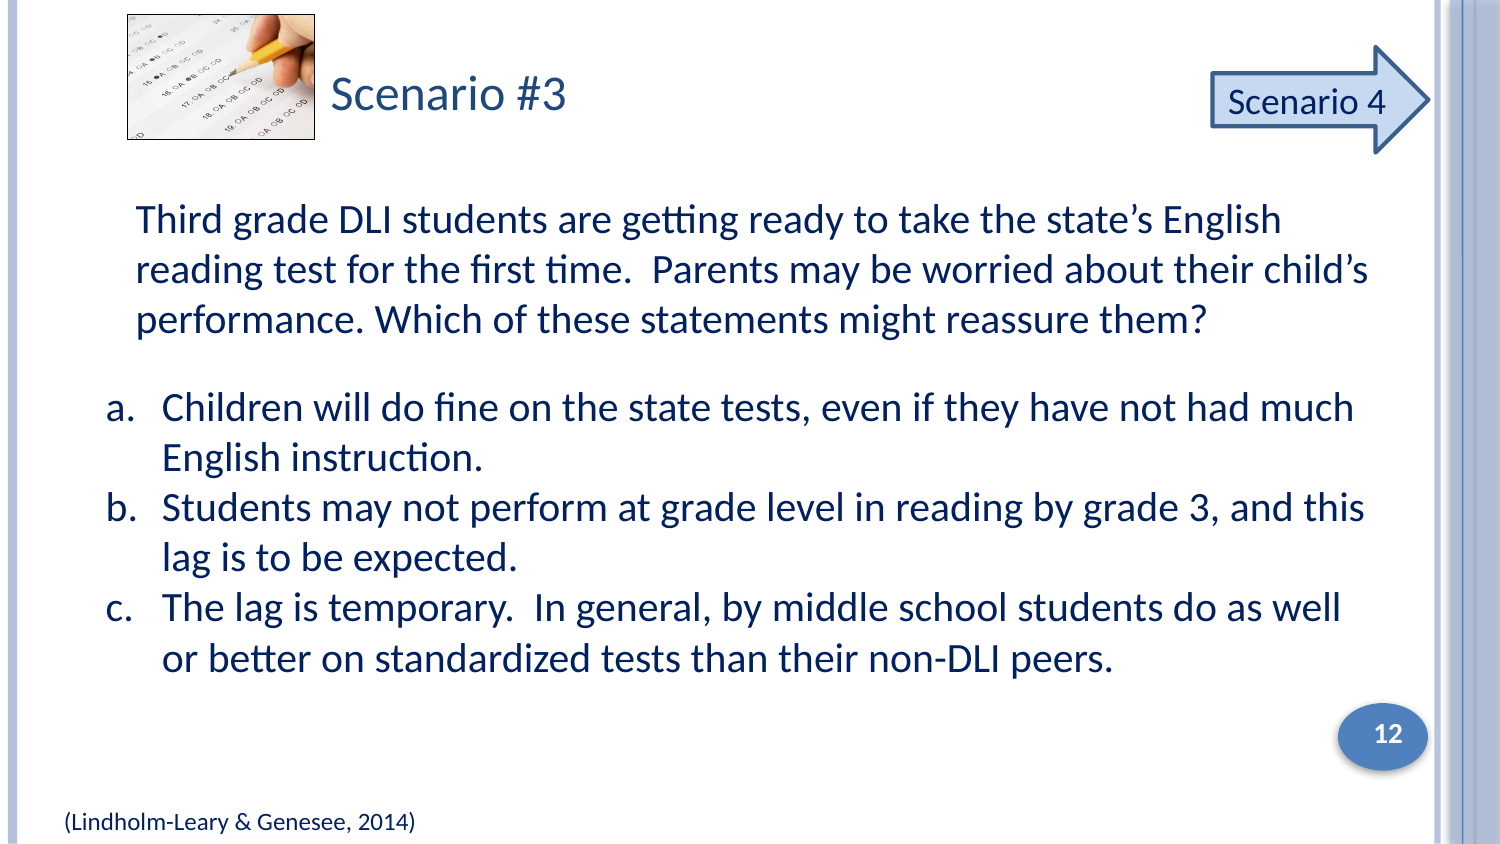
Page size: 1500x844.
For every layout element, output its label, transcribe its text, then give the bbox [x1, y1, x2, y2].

text_box (Lindholm-Leary & Genesee, 2014) [49, 798, 481, 843]
slide_number 12 [1356, 709, 1420, 755]
text_box Scenario 4 [1210, 44, 1431, 155]
picture [126, 13, 316, 141]
title [117, 3, 1500, 107]
text_box Third grade DLI students are getting ready to take the state’s English reading test for the first time. Parents may be worried about their child’s performance. Which of these statements might reassure them? [120, 184, 1400, 350]
text_box Scenario #3 [322, 53, 582, 128]
text_box Children will do fine on the state tests, even if they have not had much English instruction. Students may not perform at grade level in reading by grade 3, and this lag is to be expected. The lag is temporary. In general, by middle school students do as well or better on standardized tests than their non-DLI peers. [90, 372, 1391, 738]
